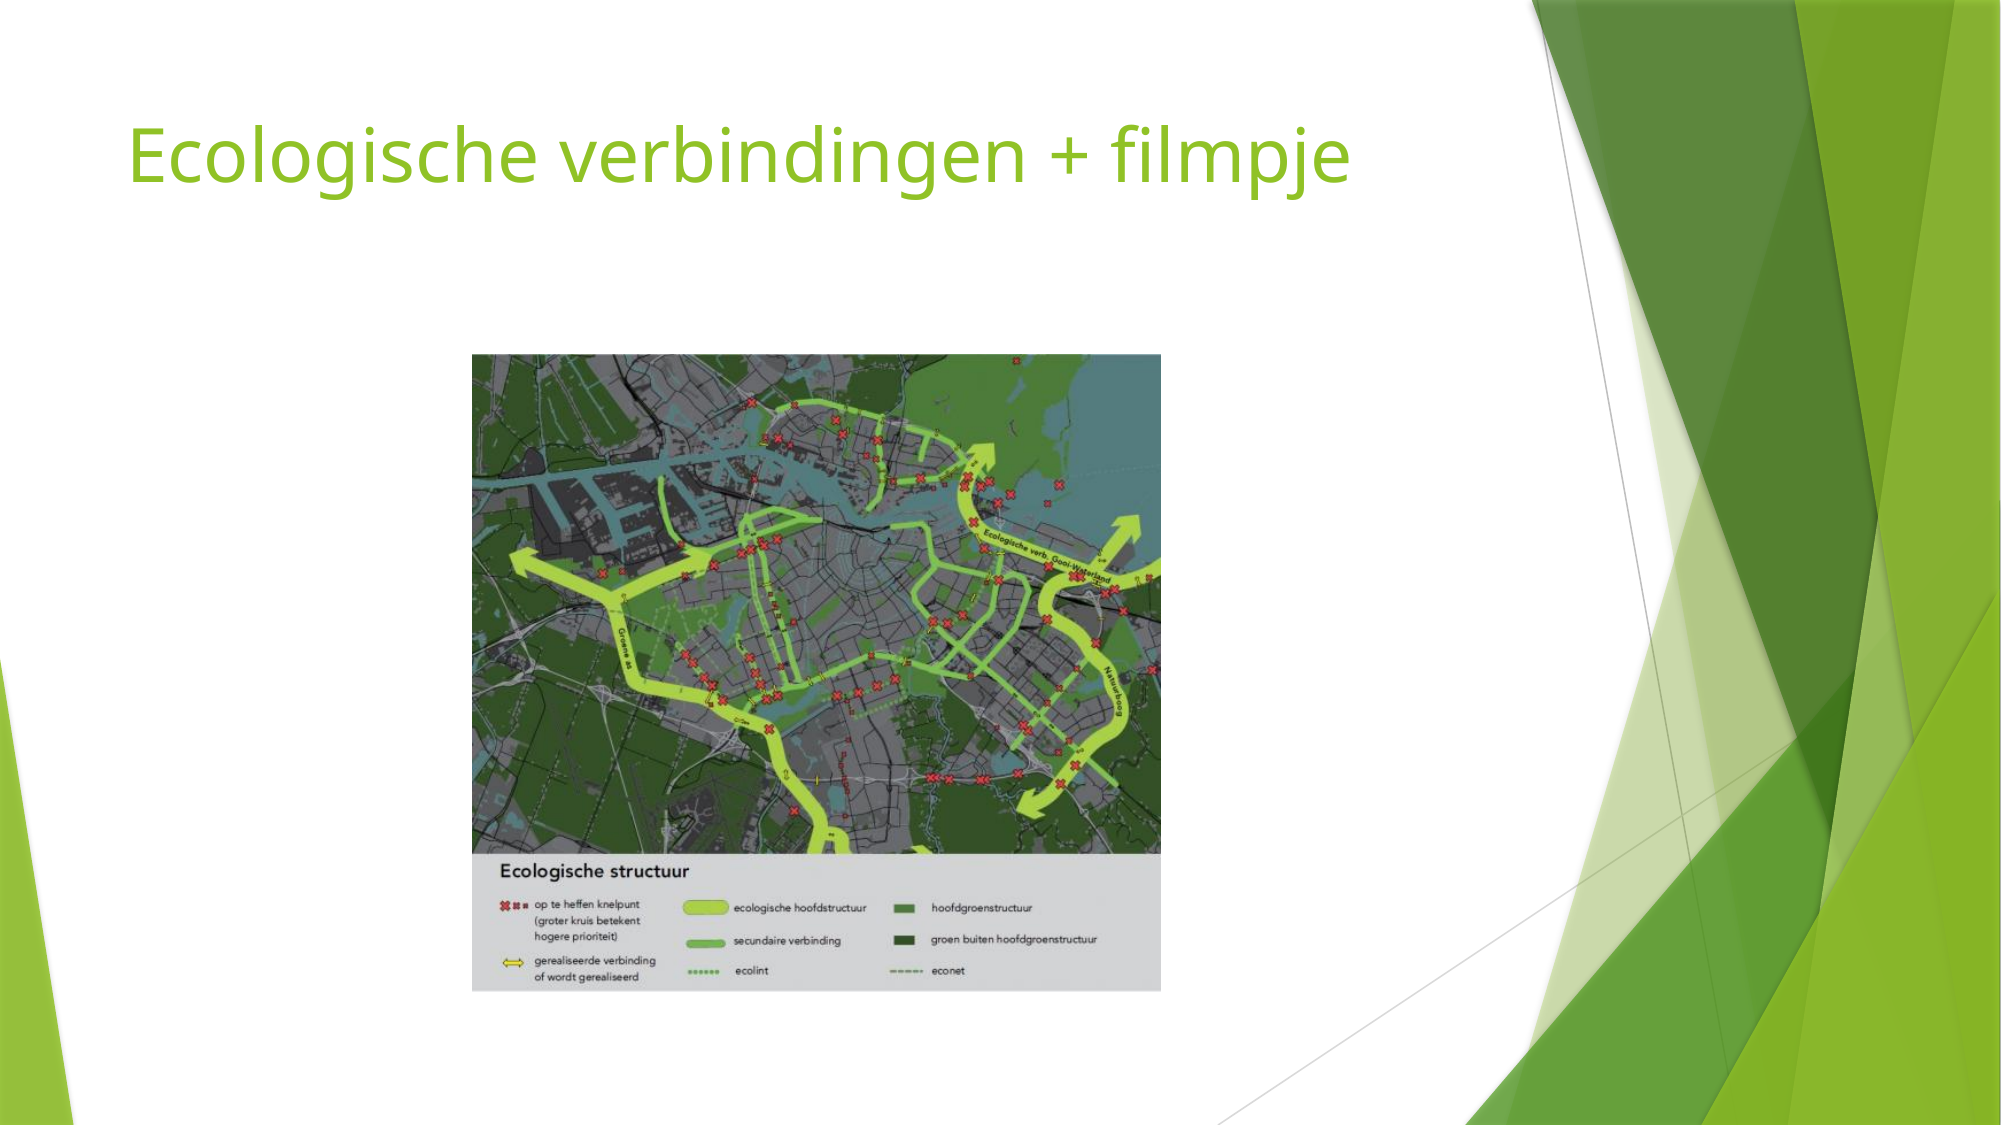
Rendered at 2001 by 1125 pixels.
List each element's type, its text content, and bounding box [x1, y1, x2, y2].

title Ecologische verbindingen + filmpje [111, 99, 1522, 317]
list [471, 353, 1161, 992]
